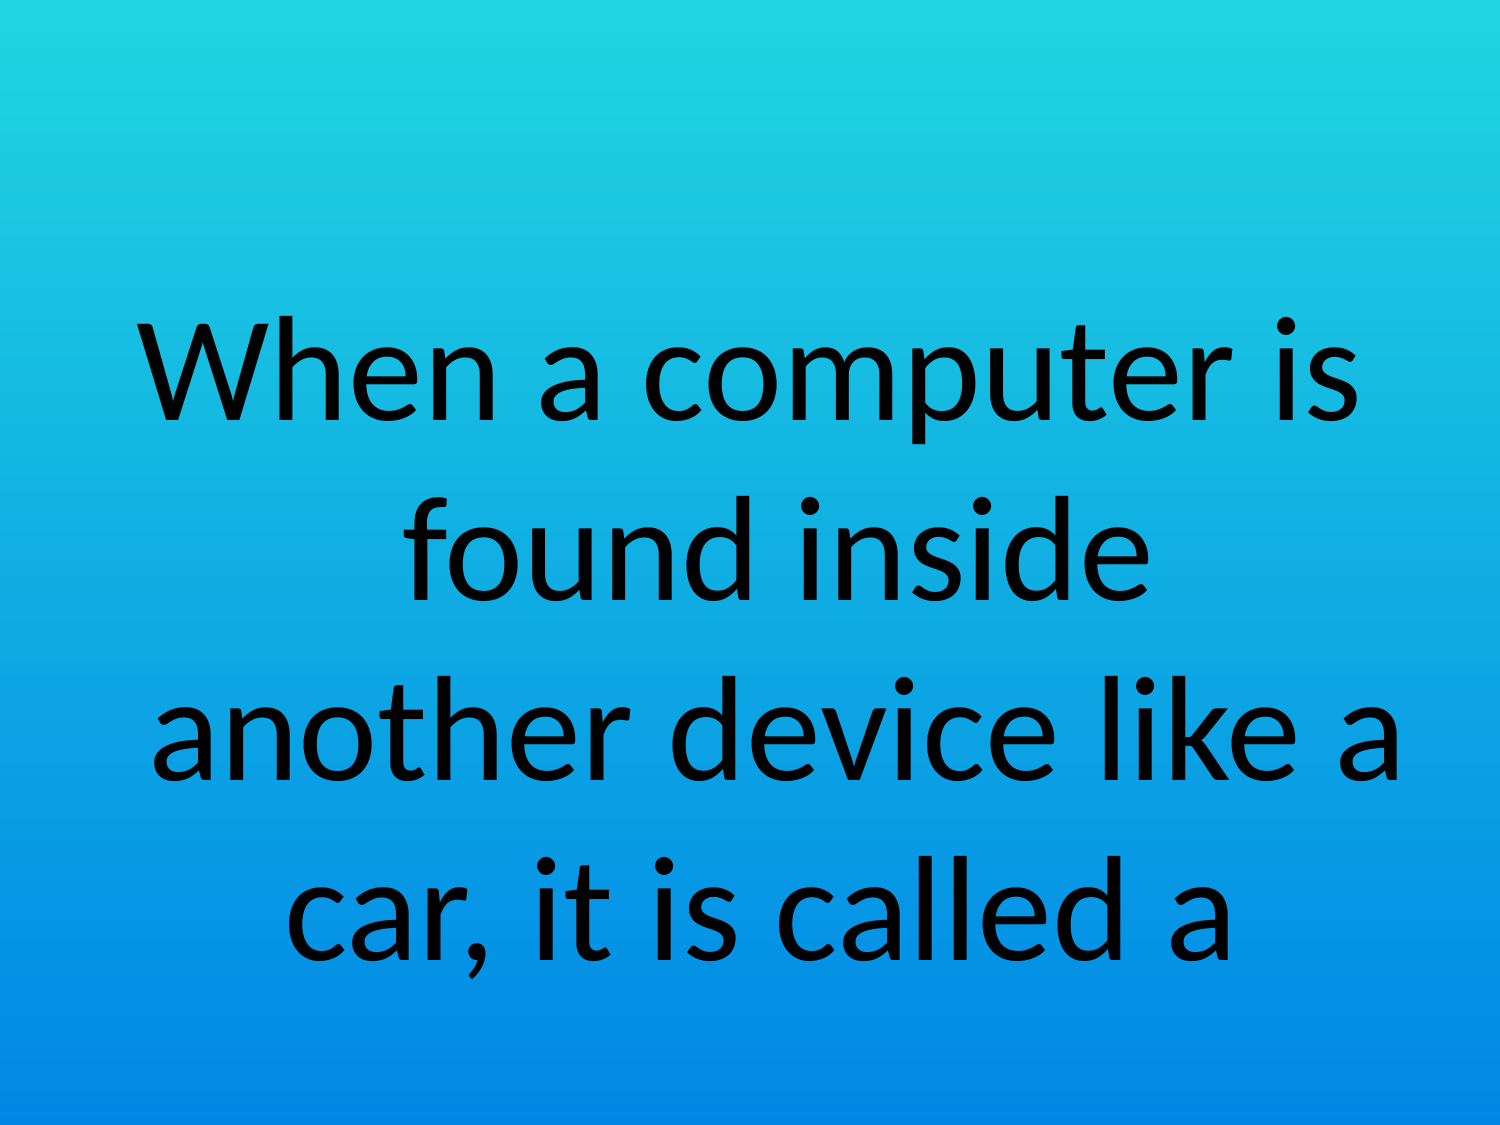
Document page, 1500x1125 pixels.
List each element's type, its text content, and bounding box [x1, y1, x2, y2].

list When a computer is found inside another device like a car, it is called a [75, 262, 1425, 1005]
